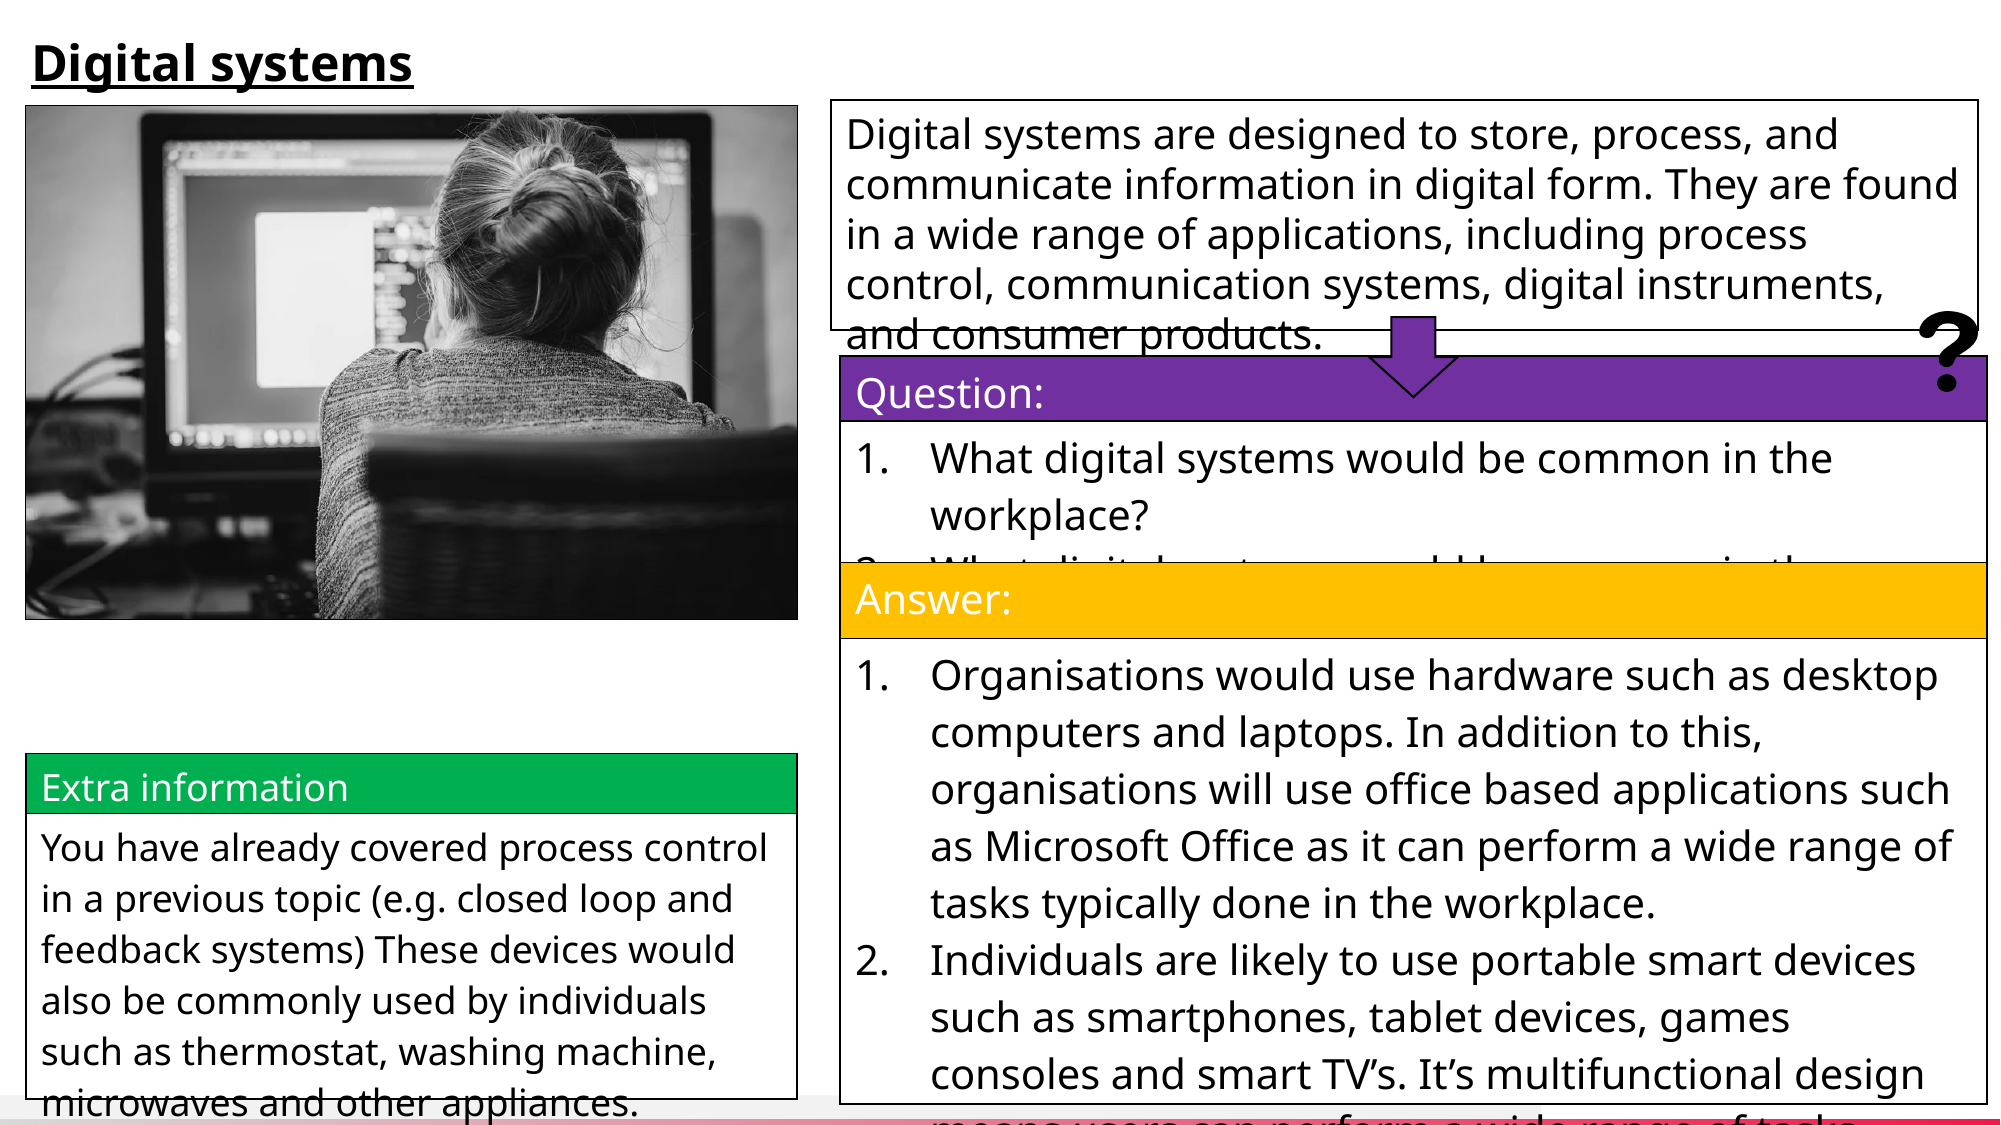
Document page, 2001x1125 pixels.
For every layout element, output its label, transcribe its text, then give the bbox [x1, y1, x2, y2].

text_box Digital systems [16, 23, 1086, 99]
table_header Question: [841, 357, 1986, 420]
table_cell What digital systems would be common in the workplace? What digital systems would be common in the household? [841, 422, 1986, 562]
picture [1904, 311, 1993, 392]
text_box [1366, 316, 1461, 399]
text_box Digital systems are designed to store, process, and communicate information in digital form. They are found in a wide range of applications, including process control, communication systems, digital instruments, and consumer products. [830, 99, 1979, 331]
picture [25, 105, 798, 620]
table_cell Organisations would use hardware such as desktop computers and laptops. In addition to this, organisations will use office based applications such as Microsoft Office as it can perform a wide range of tasks typically done in the workplace. Individuals are likely to use portable smart devices such as smartphones, tablet devices, games consoles and smart TV’s. It’s multifunctional design means users can perform a wide range of tasks. [841, 639, 1986, 1103]
table_header Answer: [841, 563, 1986, 638]
table_cell You have already covered process control in a previous topic (e.g. closed loop and feedback systems) These devices would also be commonly used by individuals such as thermostat, washing machine, microwaves and other appliances. [27, 814, 796, 1098]
table_header Extra information [27, 754, 796, 813]
